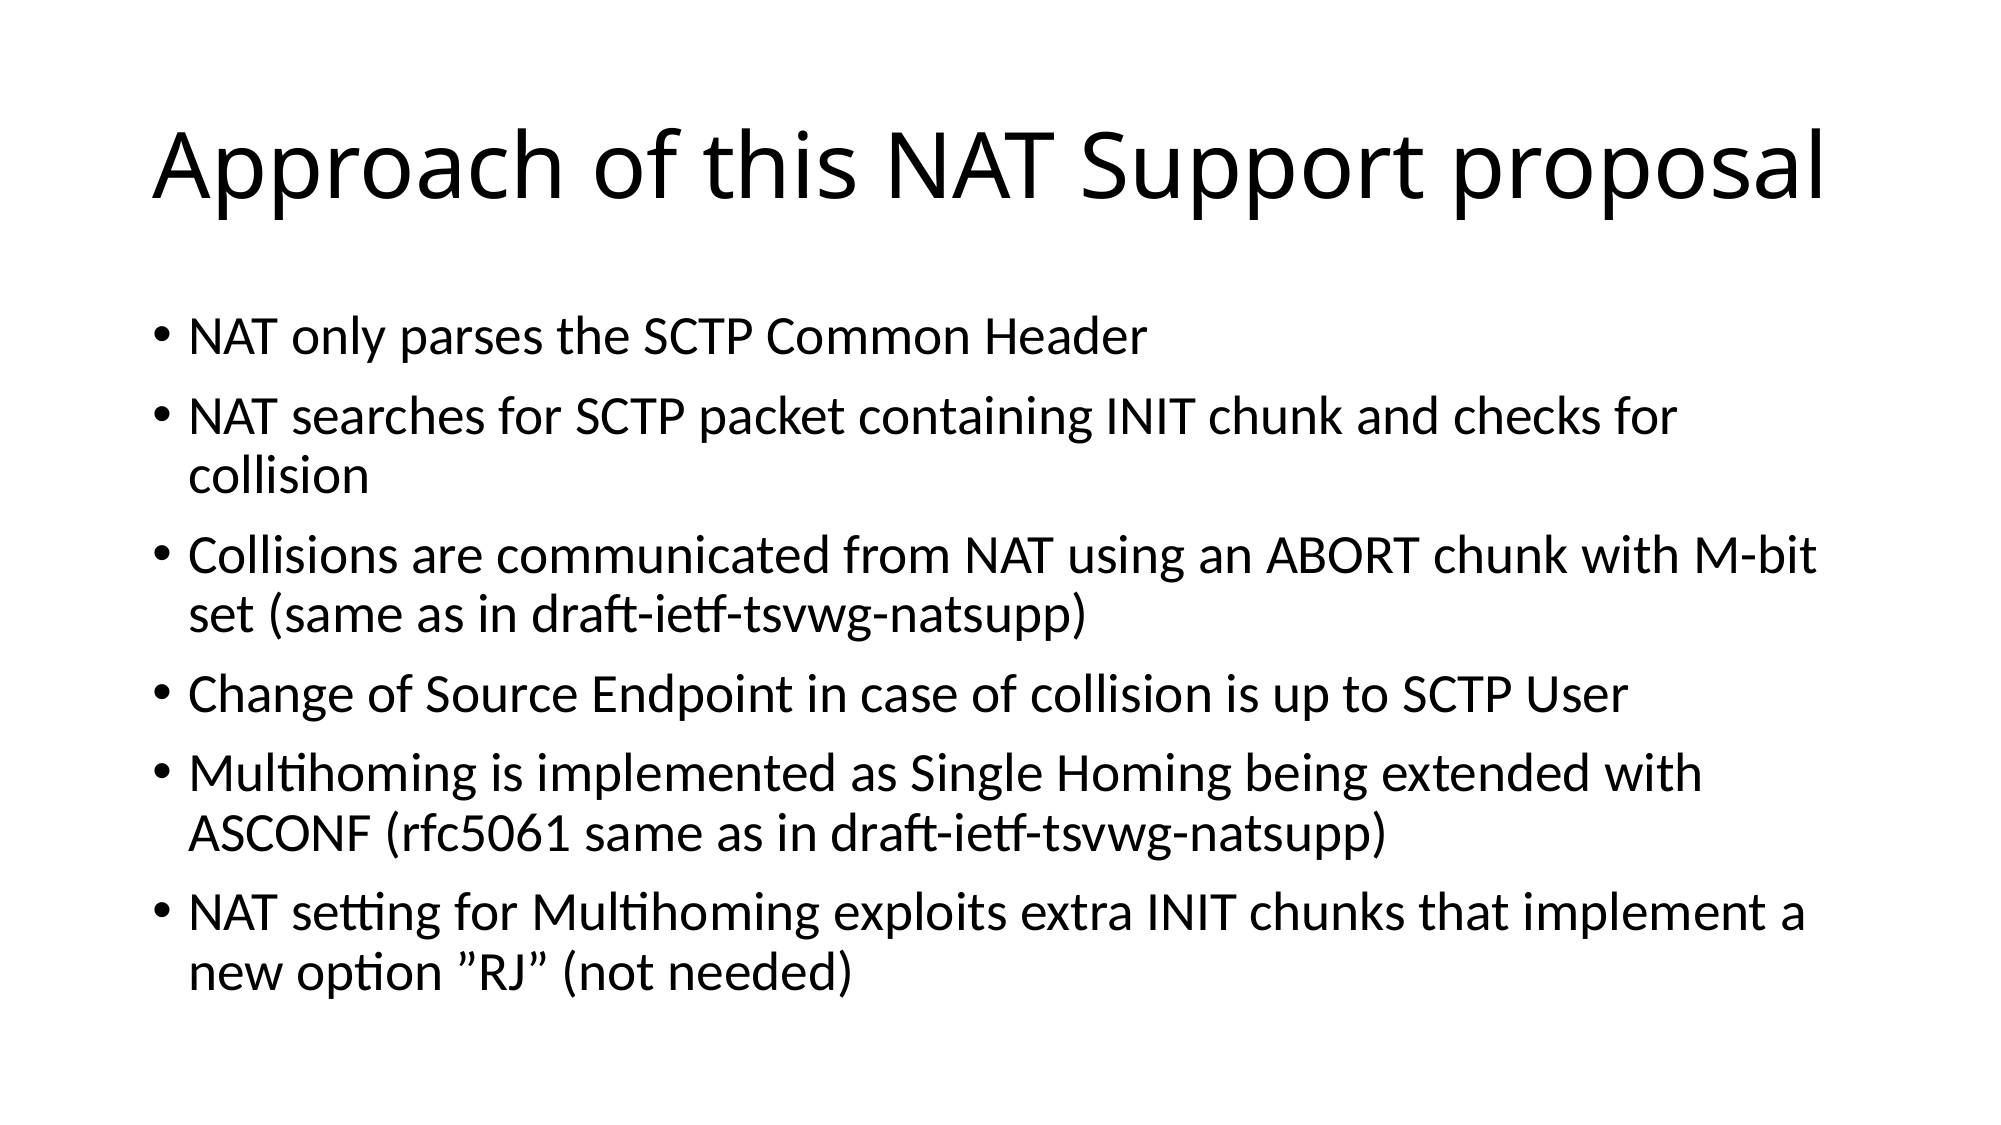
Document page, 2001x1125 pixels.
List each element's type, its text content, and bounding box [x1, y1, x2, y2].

list NAT only parses the SCTP Common Header NAT searches for SCTP packet containing INIT chunk and checks for collision Collisions are communicated from NAT using an ABORT chunk with M-bit set (same as in draft-ietf-tsvwg-natsupp) Change of Source Endpoint in case of collision is up to SCTP User Multihoming is implemented as Single Homing being extended with ASCONF (rfc5061 same as in draft-ietf-tsvwg-natsupp) NAT setting for Multihoming exploits extra INIT chunks that implement a new option ”RJ” (not needed) [137, 299, 1863, 1014]
title Approach of this NAT Support proposal [137, 59, 1863, 278]
